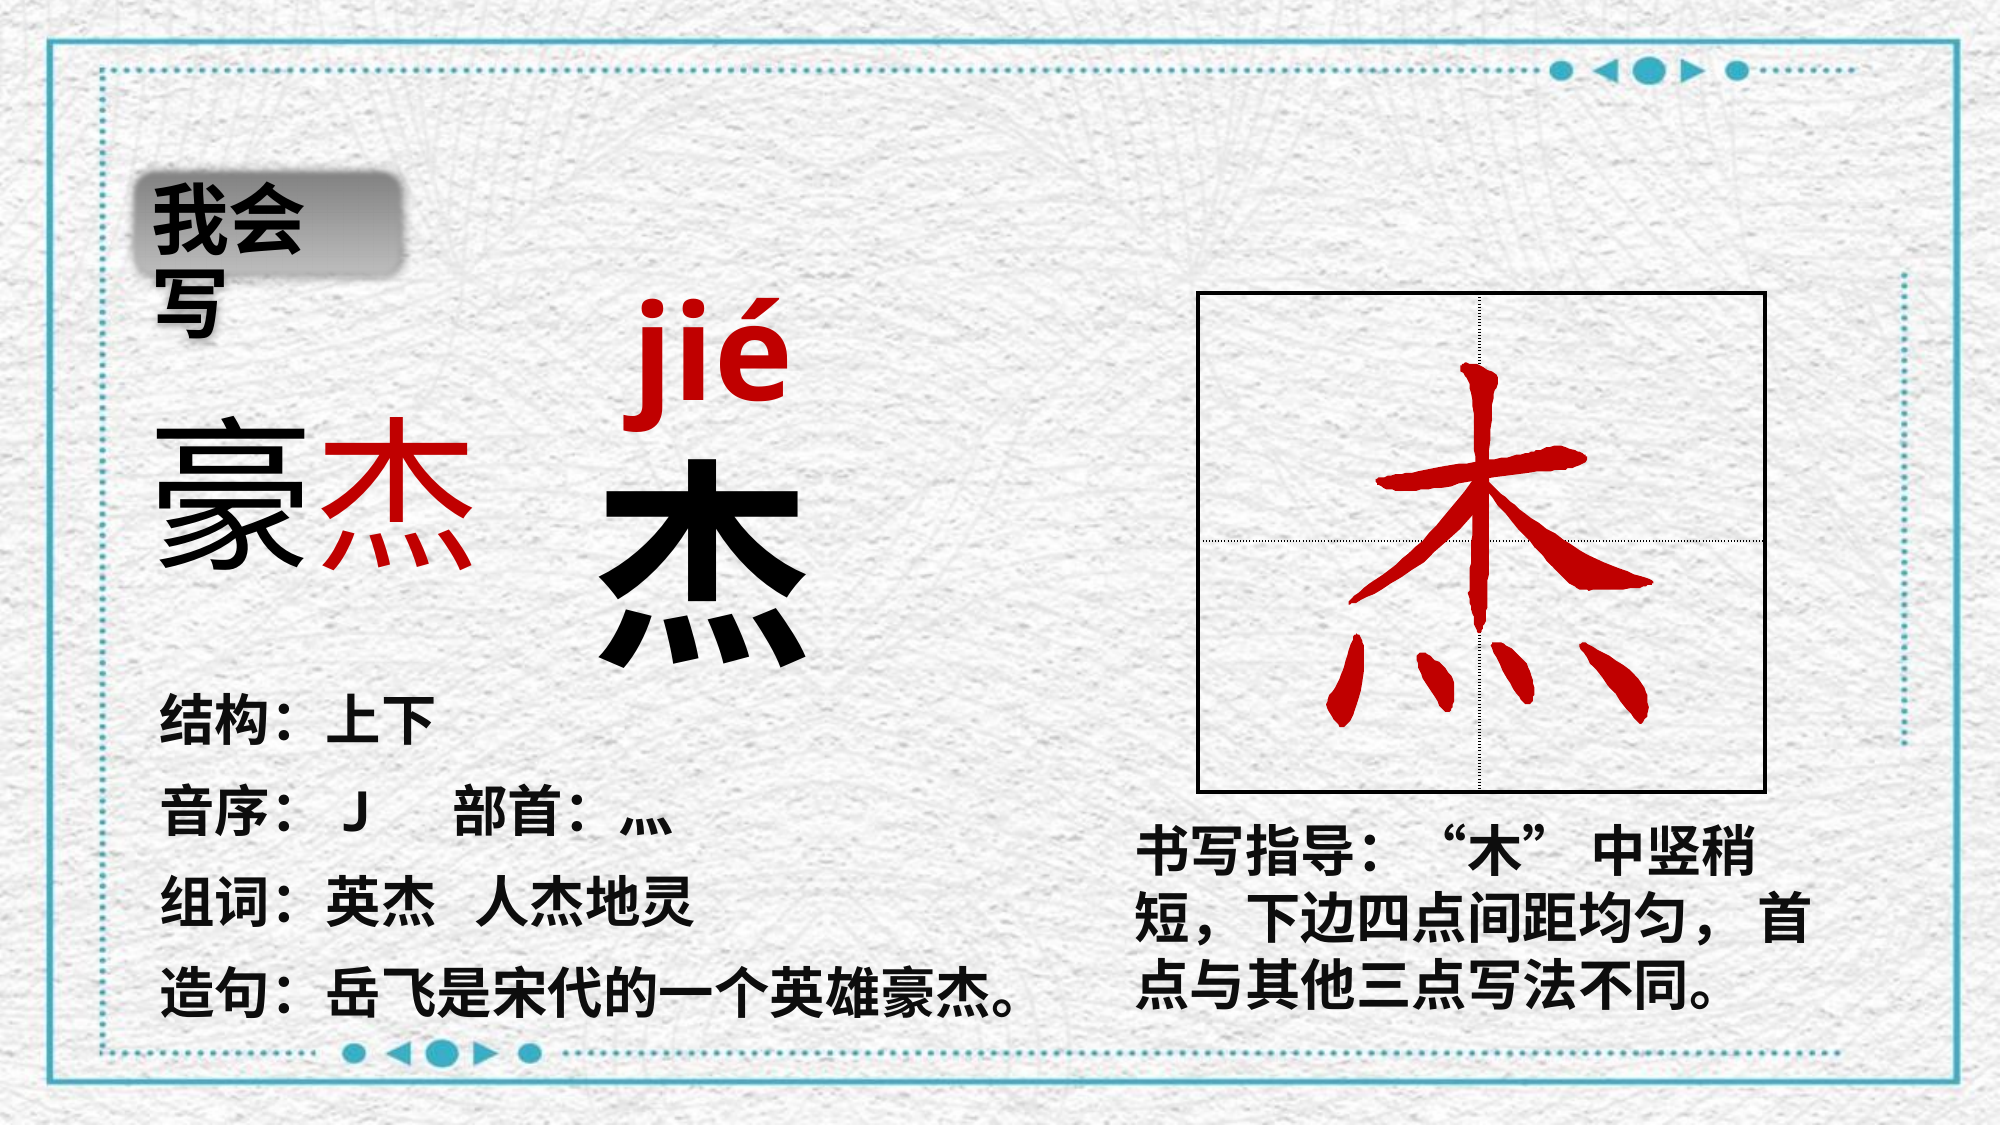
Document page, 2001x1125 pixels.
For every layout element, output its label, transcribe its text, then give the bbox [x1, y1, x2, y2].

table_cell [1200, 541, 1479, 790]
picture [0, 0, 2000, 1125]
text_box [1477, 474, 1654, 591]
table_header [1479, 295, 1763, 541]
table_header [1200, 295, 1479, 541]
text_box 造句：岳飞是宋代的一个英雄豪杰。 [144, 950, 1145, 1032]
text_box jié [618, 260, 1107, 435]
text_box [1579, 642, 1649, 724]
text_box 豪杰 [132, 383, 580, 598]
text_box 杰 [576, 418, 829, 700]
table_cell [1479, 541, 1763, 790]
text_box 组词：英杰 人杰地灵 [144, 859, 910, 941]
text_box [1489, 445, 1588, 478]
text_box [1467, 490, 1489, 634]
text_box [1416, 652, 1455, 712]
text_box 书写指导：“木” 中竖稍短，下边四点间距均匀， 首点与其他三点写法不同。 [1118, 807, 1835, 1026]
text_box [1375, 461, 1475, 491]
text_box [1326, 633, 1364, 728]
text_box 我会写 [138, 176, 396, 271]
text_box [1348, 468, 1487, 605]
text_box [1490, 642, 1535, 705]
text_box [1460, 362, 1498, 478]
text_box 音序：J 部首：灬 [144, 768, 781, 851]
text_box 结构：上下 [144, 677, 657, 760]
